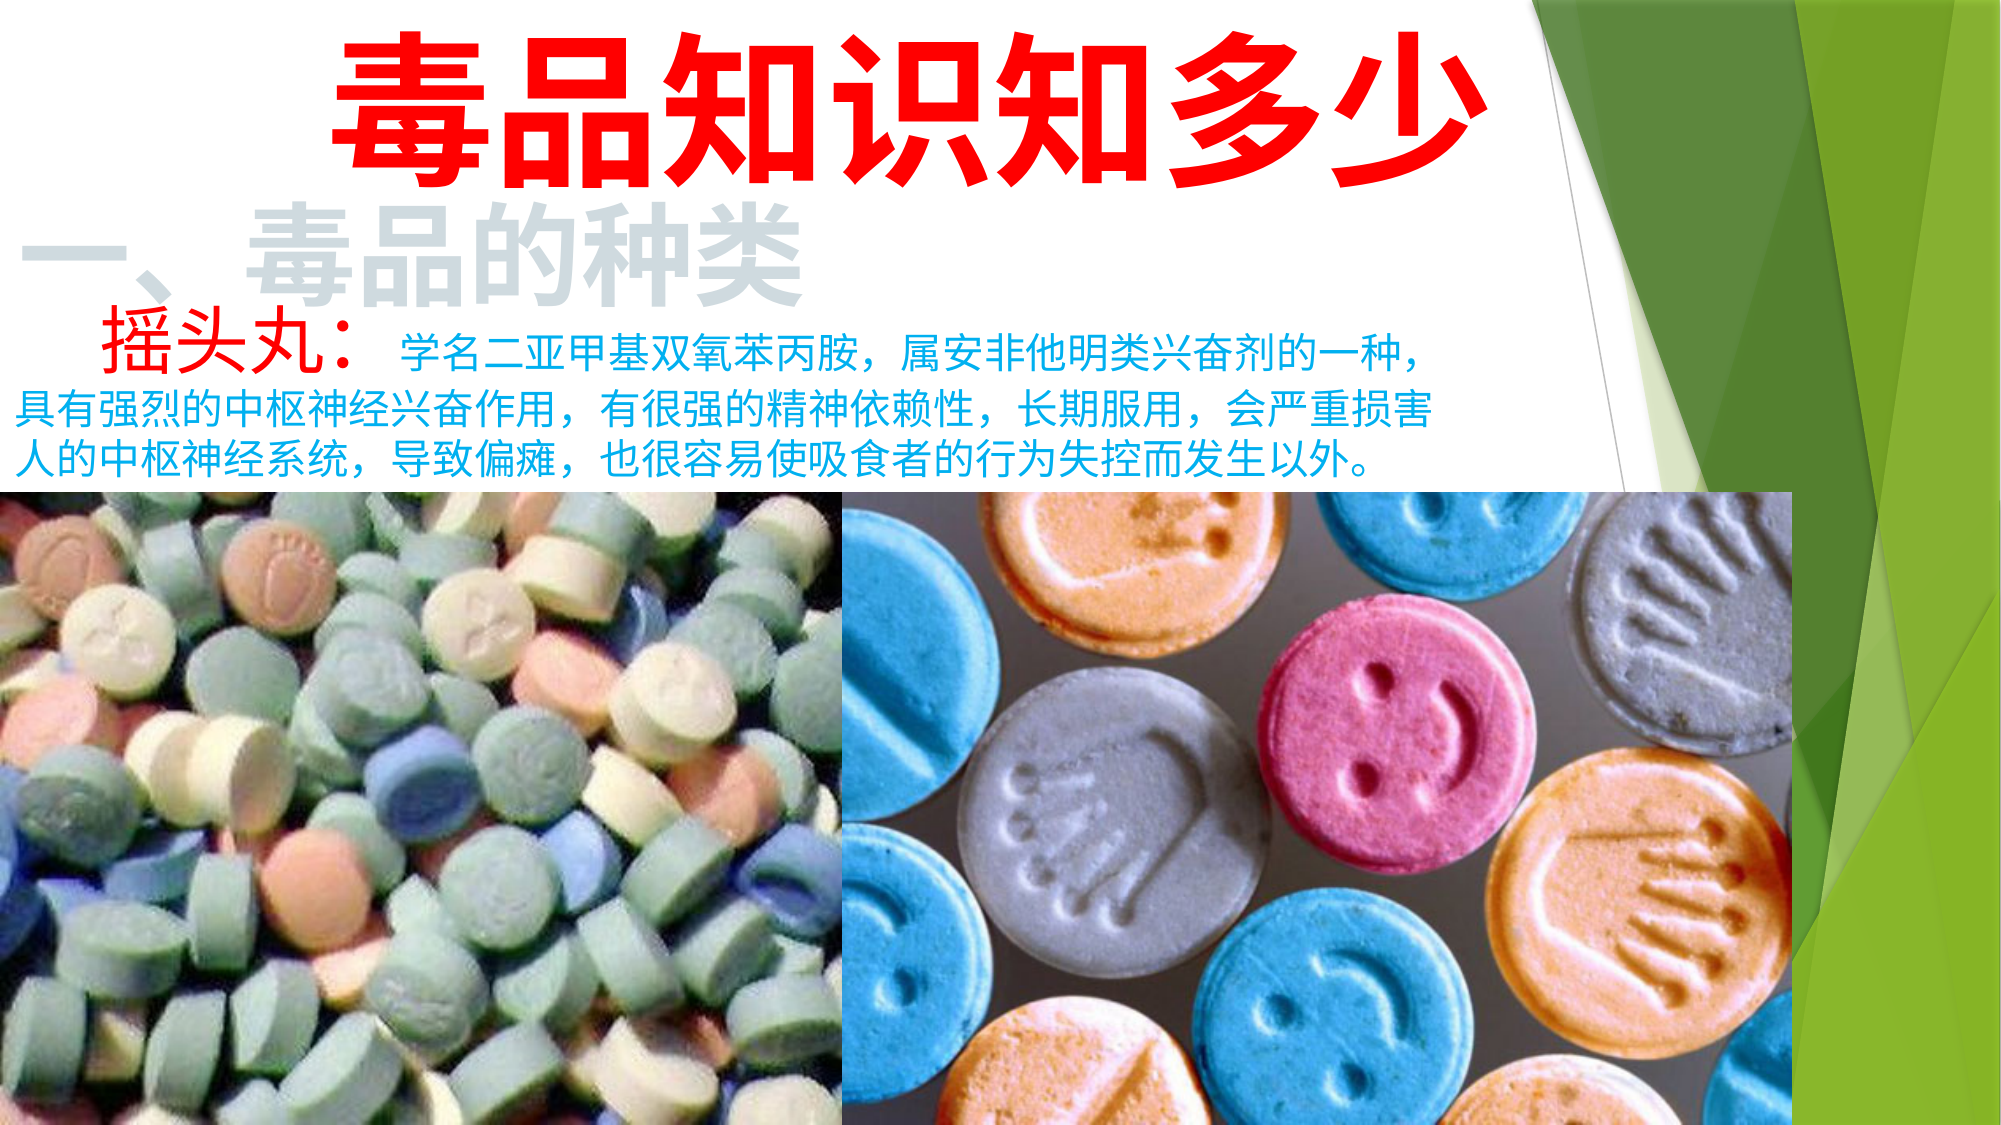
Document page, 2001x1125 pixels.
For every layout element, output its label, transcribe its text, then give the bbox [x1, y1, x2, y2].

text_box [0, 492, 1792, 1125]
text_box 毒品知识知多少 [312, 0, 1524, 215]
text_box 一、毒品的种类 [3, 177, 822, 285]
text_box 摇头丸：学名二亚甲基双氧苯丙胺，属安非他明类兴奋剂的一种，具有强烈的中枢神经兴奋作用，有很强的精神依赖性，长期服用，会严重损害人的中枢神经系统，导致偏瘫，也很容易使吸食者的行为失控而发生以外。 [0, 285, 1480, 491]
